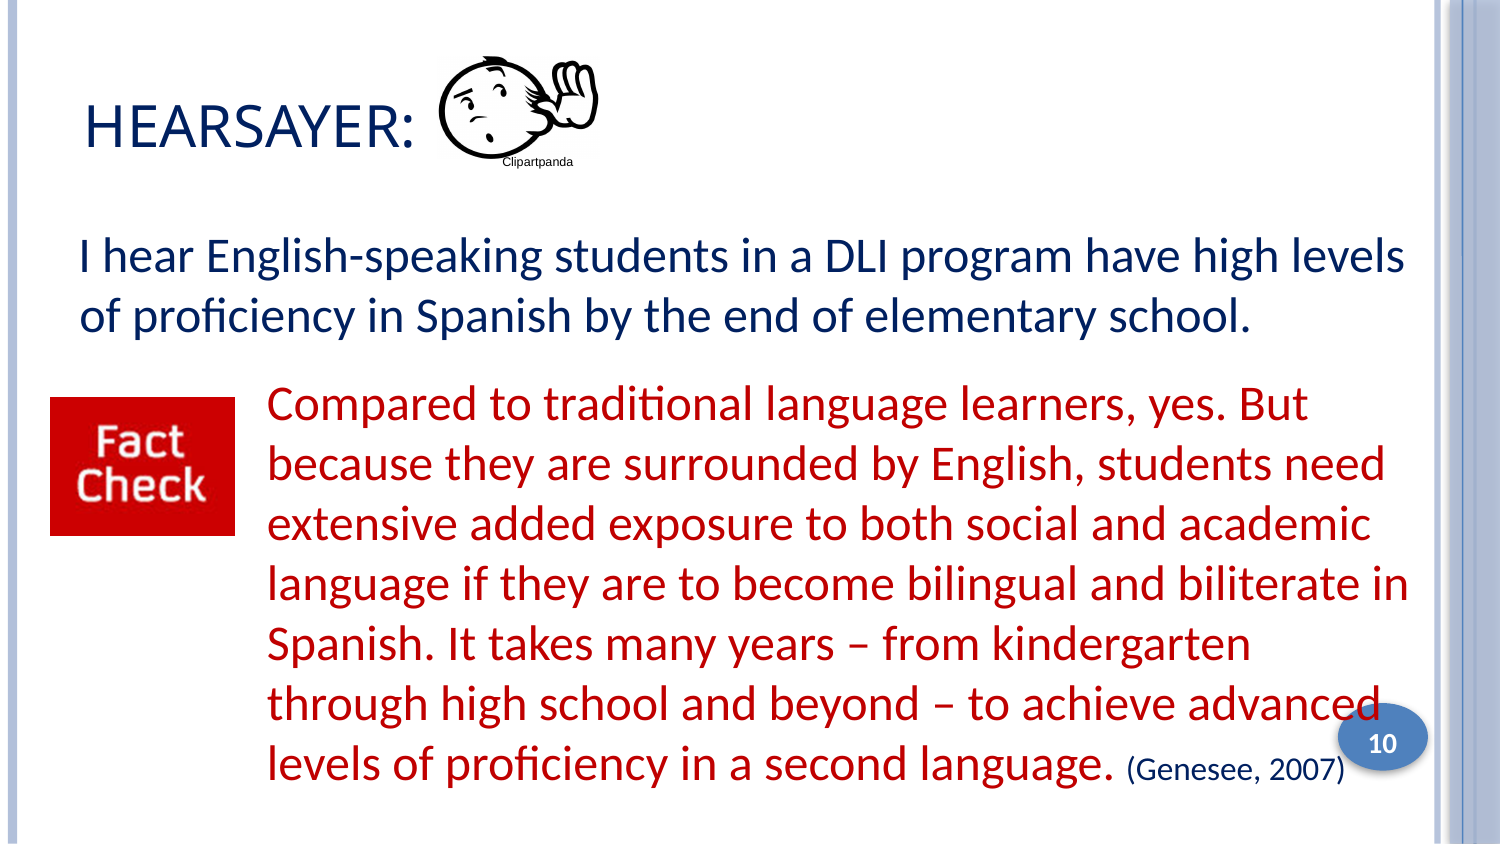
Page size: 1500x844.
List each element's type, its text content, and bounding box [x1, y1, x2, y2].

slide_number 10 [1337, 709, 1428, 774]
list I hear English-speaking students in a DLI program have high levels of proficiency in Spanish by the end of elementary school. [63, 207, 1437, 358]
picture [49, 396, 235, 536]
text_box Compared to traditional language learners, yes. But because they are surrounded by English, students need extensive added exposure to both social and academic language if they are to become bilingual and biliterate in Spanish. It takes many years – from kindergarten through high school and beyond – to achieve advanced levels of proficiency in a second language. (Genesee, 2007) [252, 362, 1431, 798]
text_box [59, 55, 601, 178]
